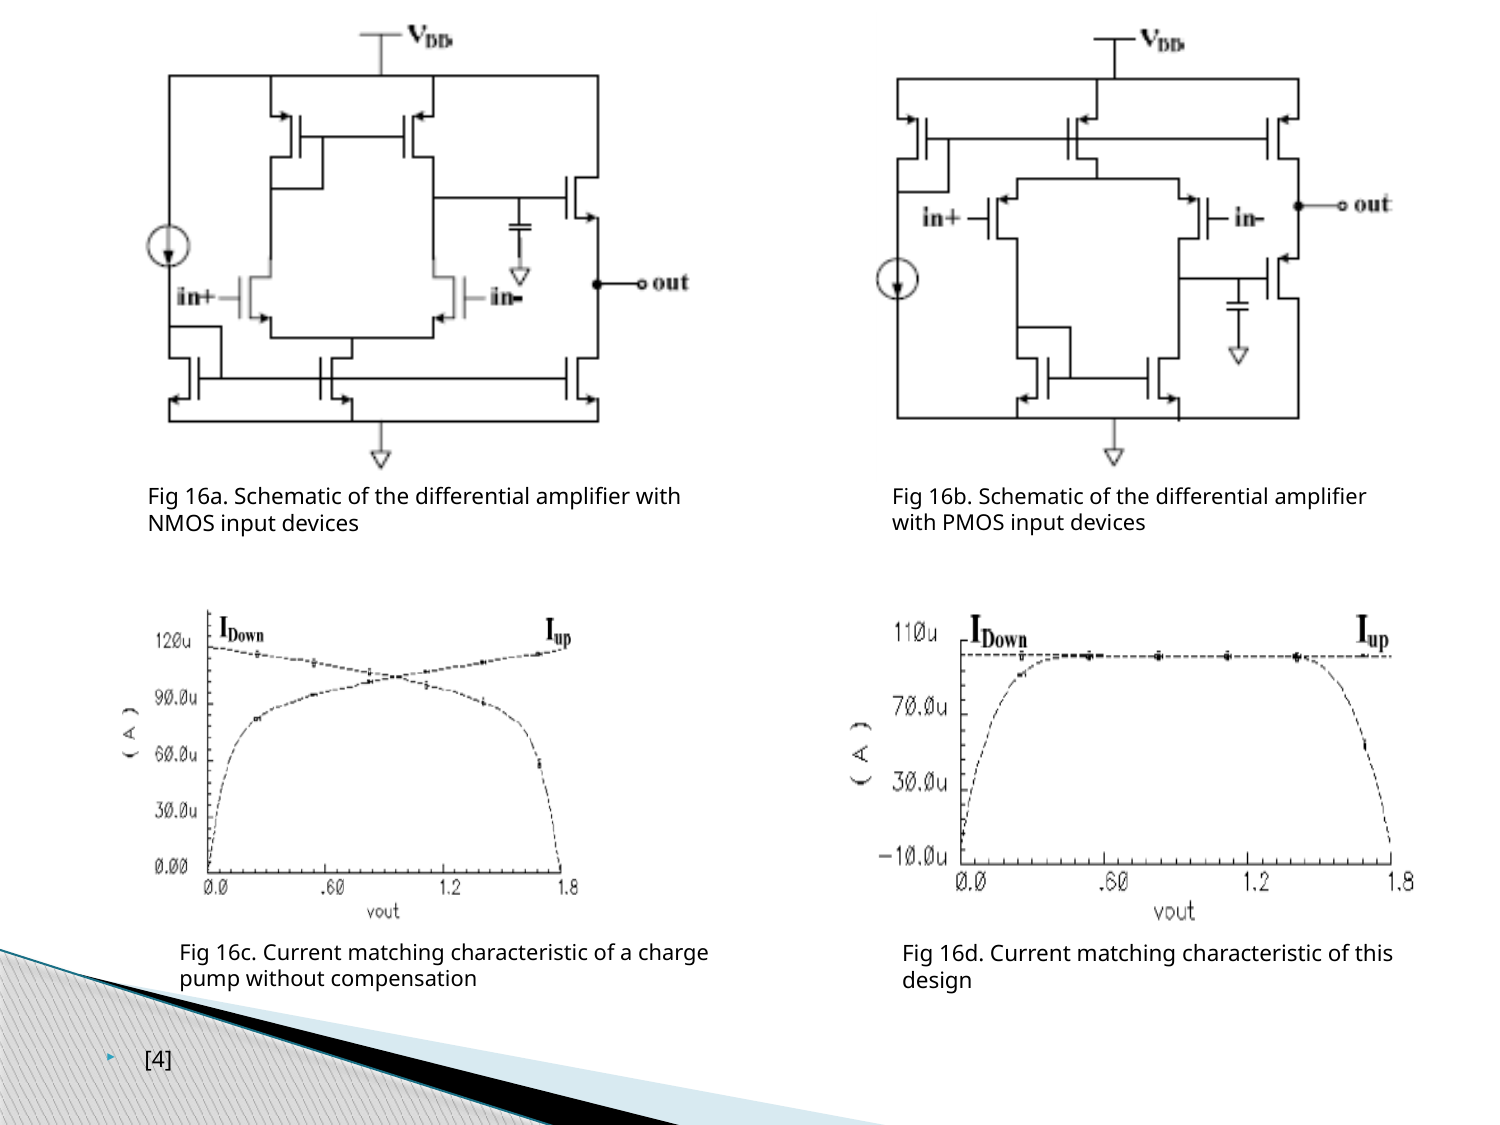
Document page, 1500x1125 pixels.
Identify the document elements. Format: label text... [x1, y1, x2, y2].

text_box Fig 16b. Schematic of the differential amplifier with PMOS input devices [862, 474, 1402, 544]
text_box Fig 16a. Schematic of the differential amplifier with NMOS input devices [117, 491, 708, 544]
picture [117, 585, 619, 938]
picture [874, 12, 1402, 482]
text_box Fig 16c. Current matching characteristic of a charge pump without compensation [149, 931, 741, 1000]
picture [117, 12, 709, 482]
text_box Fig 16d. Current matching characteristic of this design [872, 931, 1463, 1000]
list [4] [75, 37, 1425, 1088]
picture [835, 585, 1451, 938]
